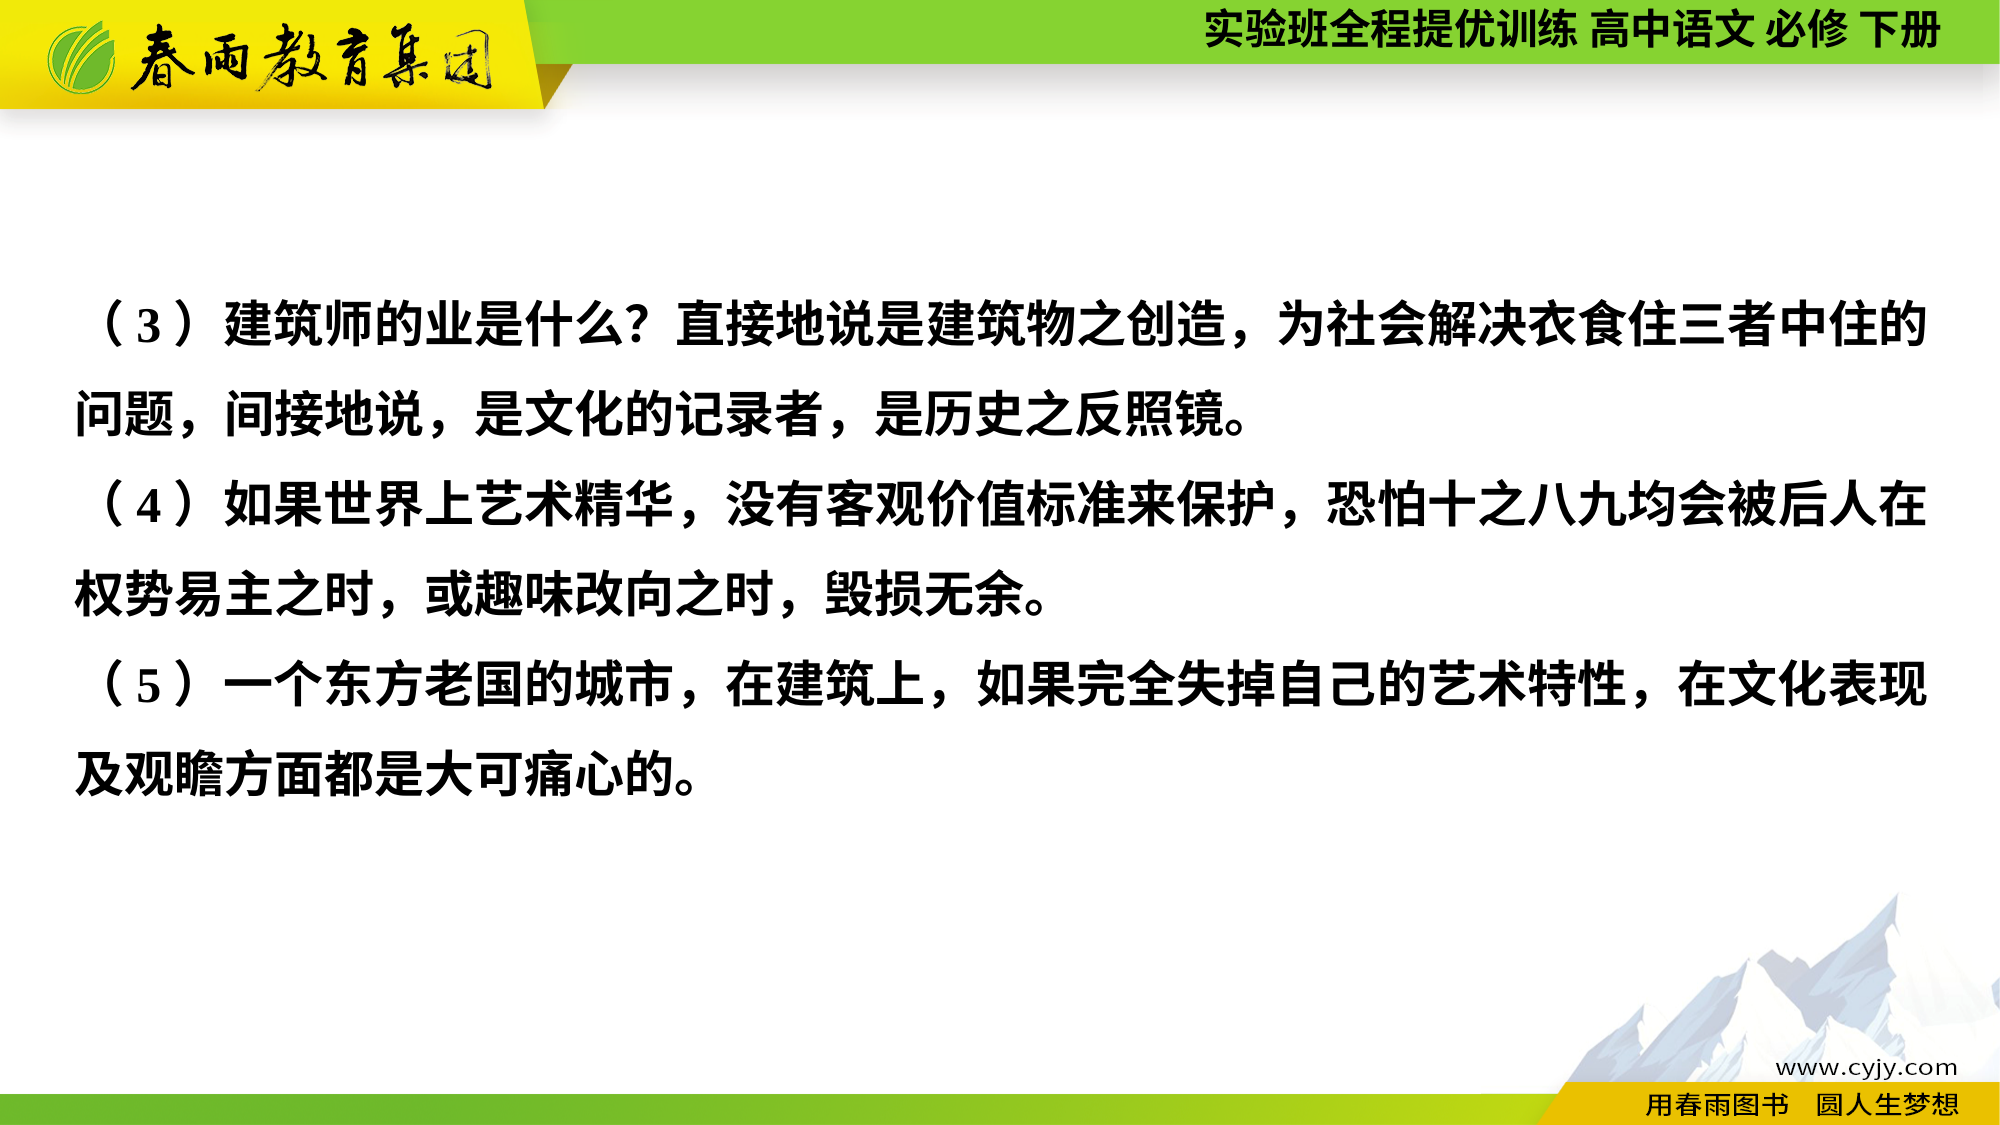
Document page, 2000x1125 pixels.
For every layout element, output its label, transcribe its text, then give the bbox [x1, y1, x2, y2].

list （3）建筑师的业是什么？直接地说是建筑物之创造，为社会解决衣食住三者中住的问题，间接地说，是文化的记录者，是历史之反照镜。 （4）如果世界上艺术精华，没有客观价值标准来保护，恐怕十之八九均会被后人在权势易主之时，或趣味改向之时，毁损无余。 （5）一个东方老国的城市，在建筑上，如果完全失掉自己的艺术特性，在文化表现及观瞻方面都是大可痛心的。 [59, 255, 1944, 805]
picture [0, 0, 2000, 1125]
